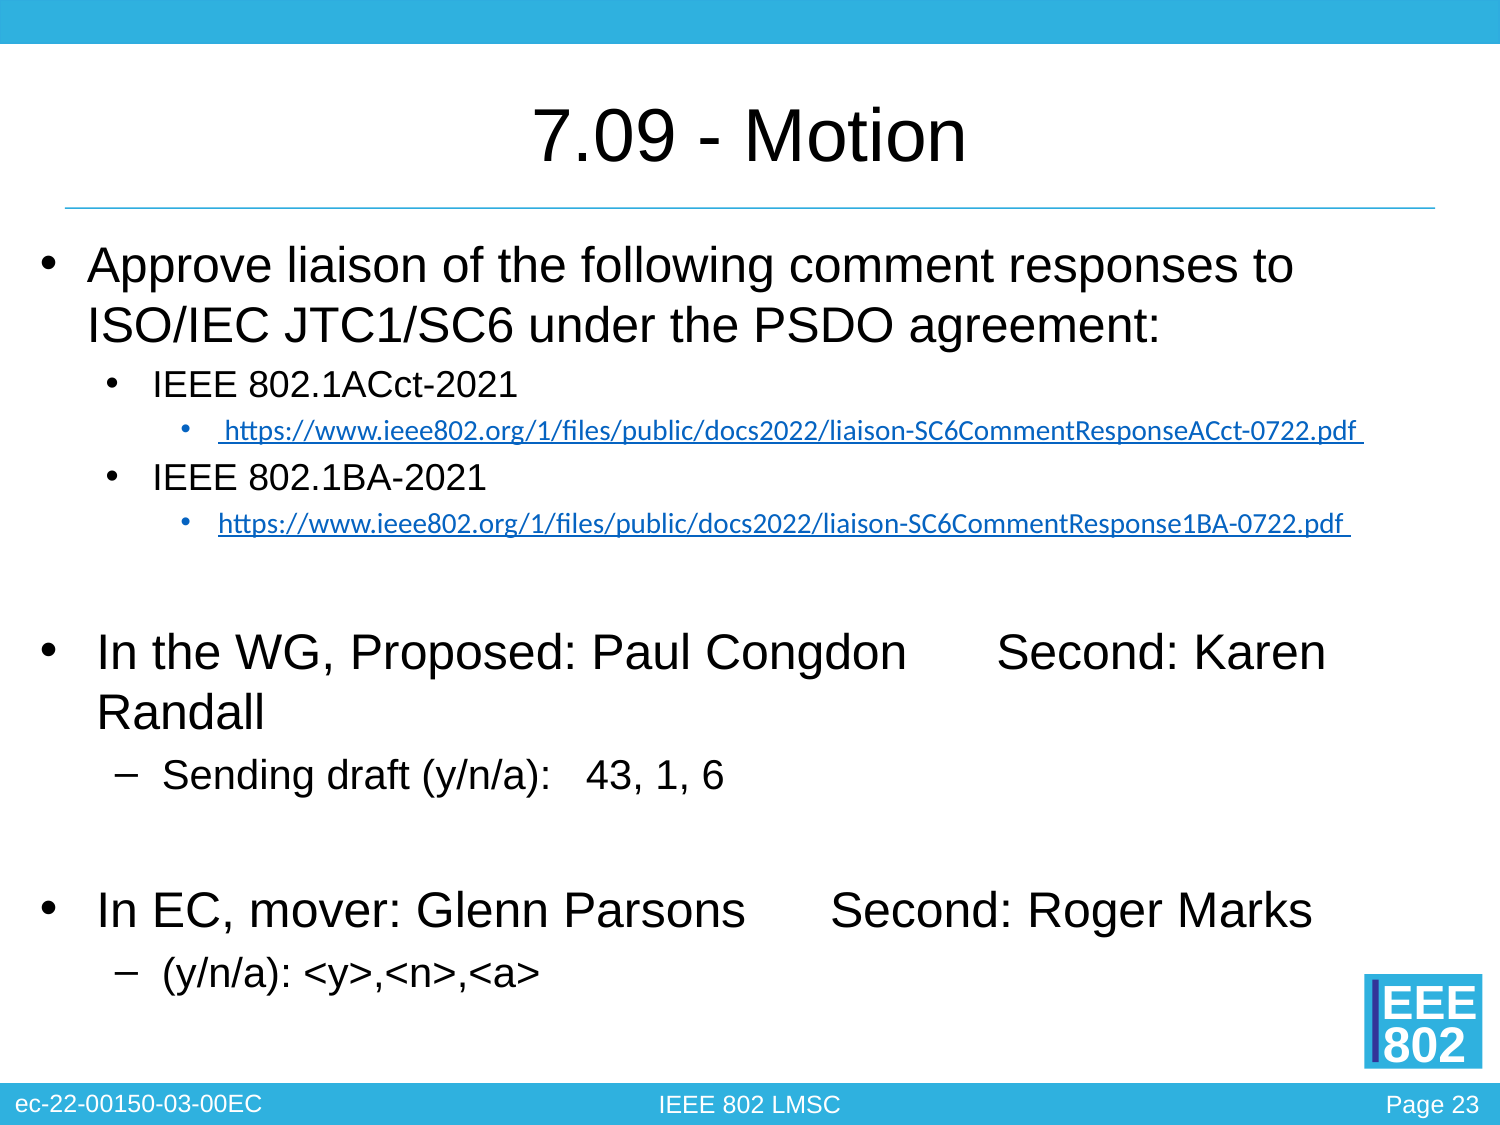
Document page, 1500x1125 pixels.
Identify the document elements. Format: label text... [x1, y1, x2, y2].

title 7.09 - Motion [75, 66, 1425, 197]
list Approve liaison of the following comment responses to ISO/IEC JTC1/SC6 under the PSDO agreement: IEEE 802.1ACct-2021 https://www.ieee802.org/1/files/public/docs2022/liaison-SC6CommentResponseACct-0722.pdf IEEE 802.1BA-2021 https://www.ieee802.org/1/files/public/docs2022/liaison-SC6CommentResponse1BA-0722.pdf In the WG, Proposed: Paul Congdon Second: Karen Randall Sending draft (y/n/a): 43, 1, 6 In EC, mover: Glenn Parsons Second: Roger Marks (y/n/a): <y>,<n>,<a> [24, 224, 1475, 1043]
